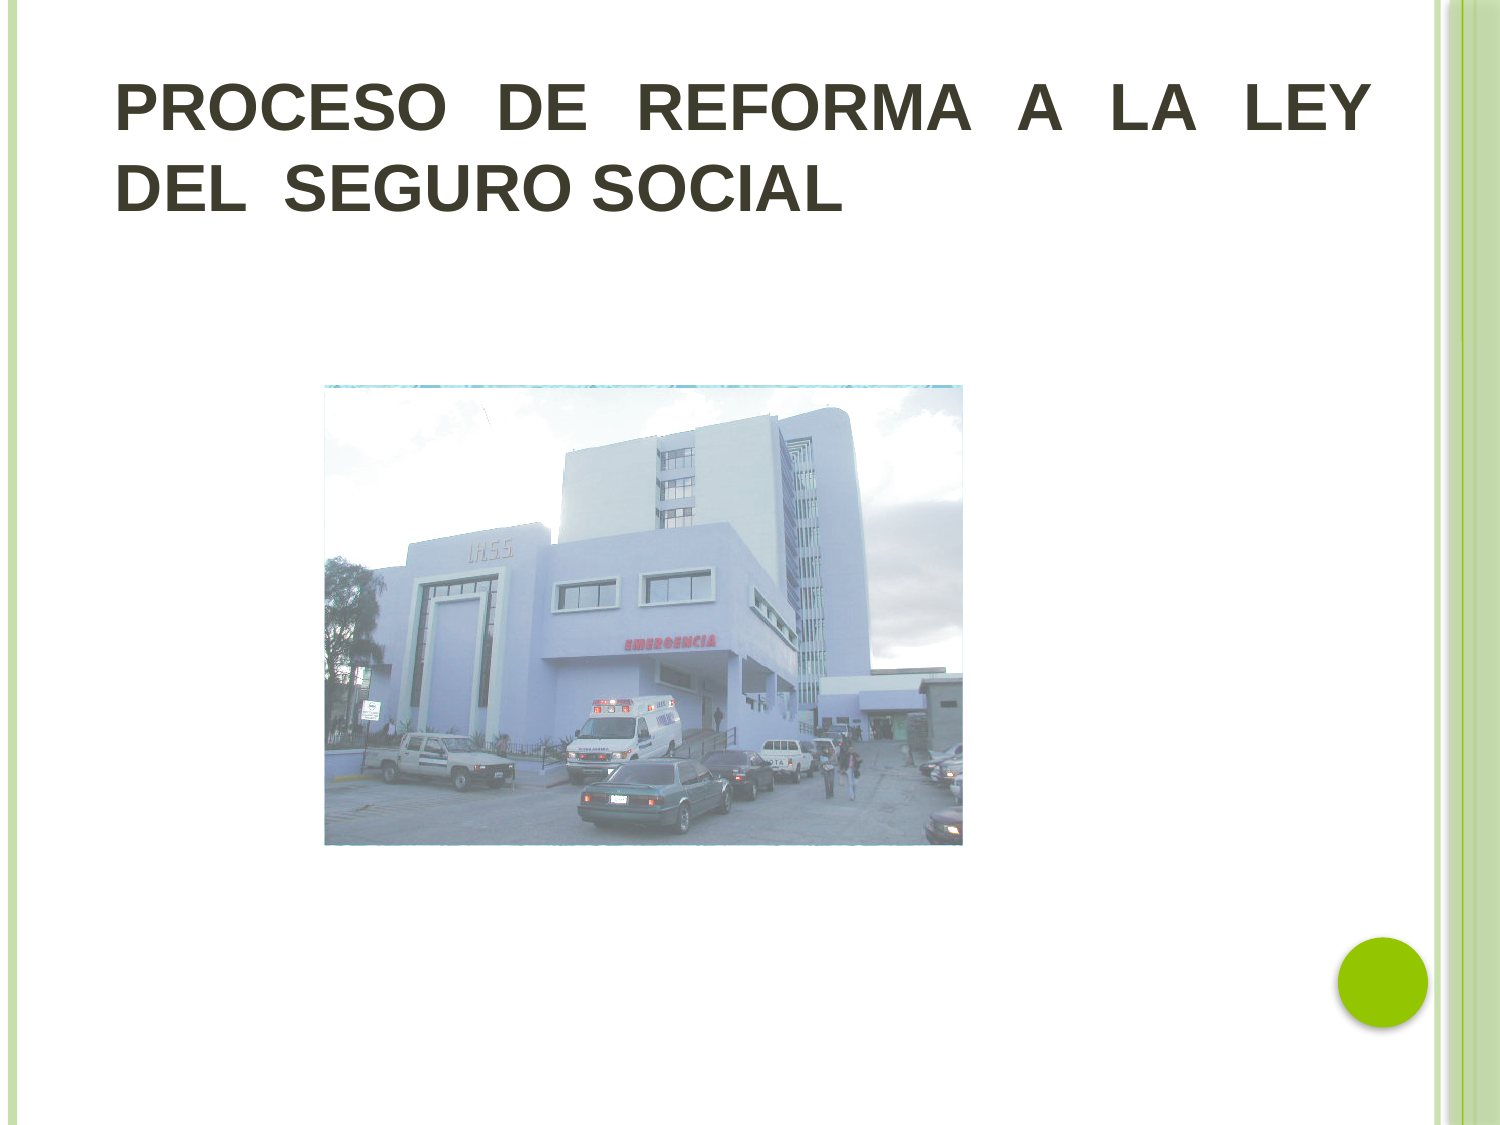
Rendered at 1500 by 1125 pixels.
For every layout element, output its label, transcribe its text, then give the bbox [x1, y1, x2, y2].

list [324, 384, 964, 847]
title PROCESO DE REFORMA A LA LEY DEL SEGURO SOCIAL [100, 19, 1388, 232]
